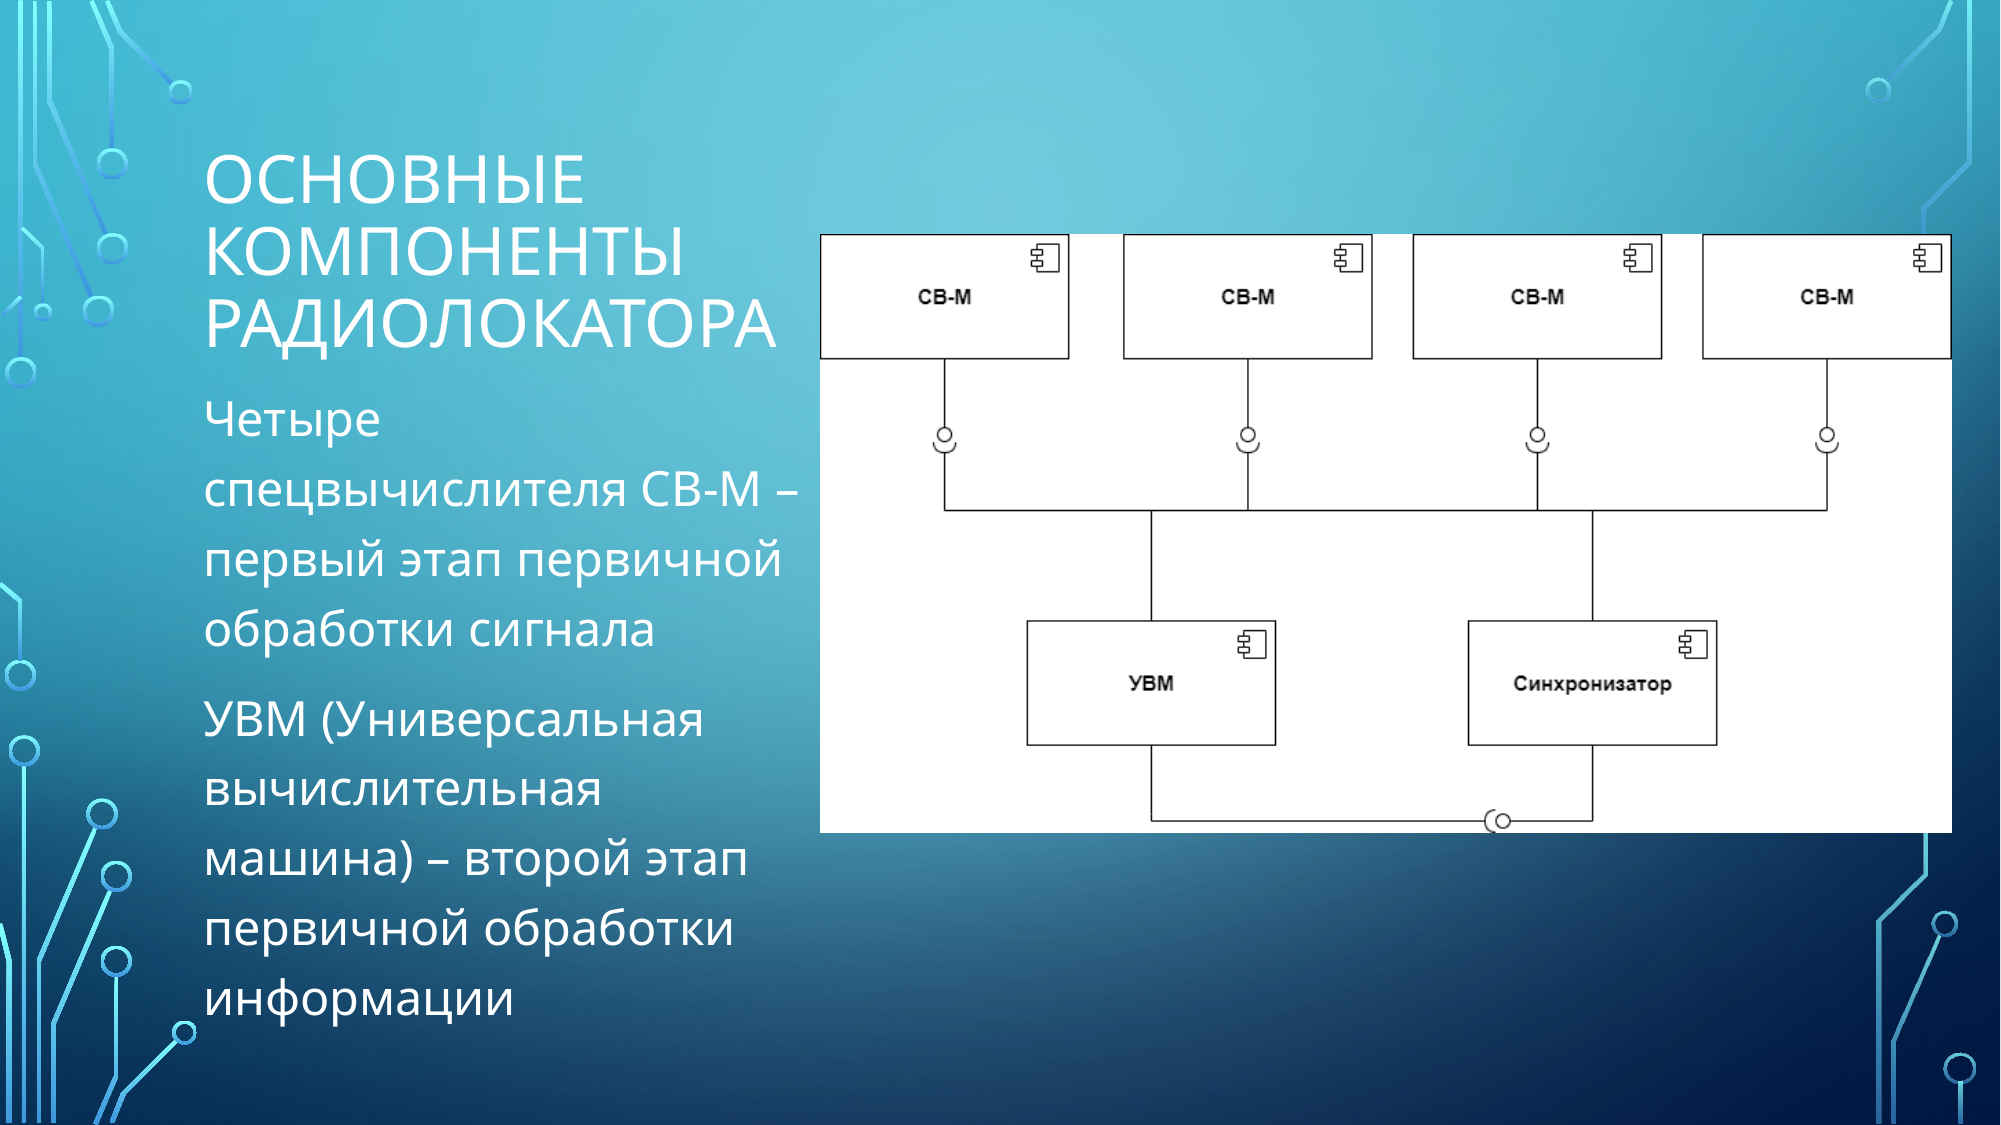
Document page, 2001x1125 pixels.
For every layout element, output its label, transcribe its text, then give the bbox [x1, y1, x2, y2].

title Основные компоненты радиолокатора [188, 99, 821, 369]
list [820, 234, 1952, 833]
list Четыре спецвычислителя СВ-М – первый этап первичной обработки сигнала УВМ (Универсальная вычислительная машина) – второй этап первичной обработки информации [188, 369, 821, 1061]
